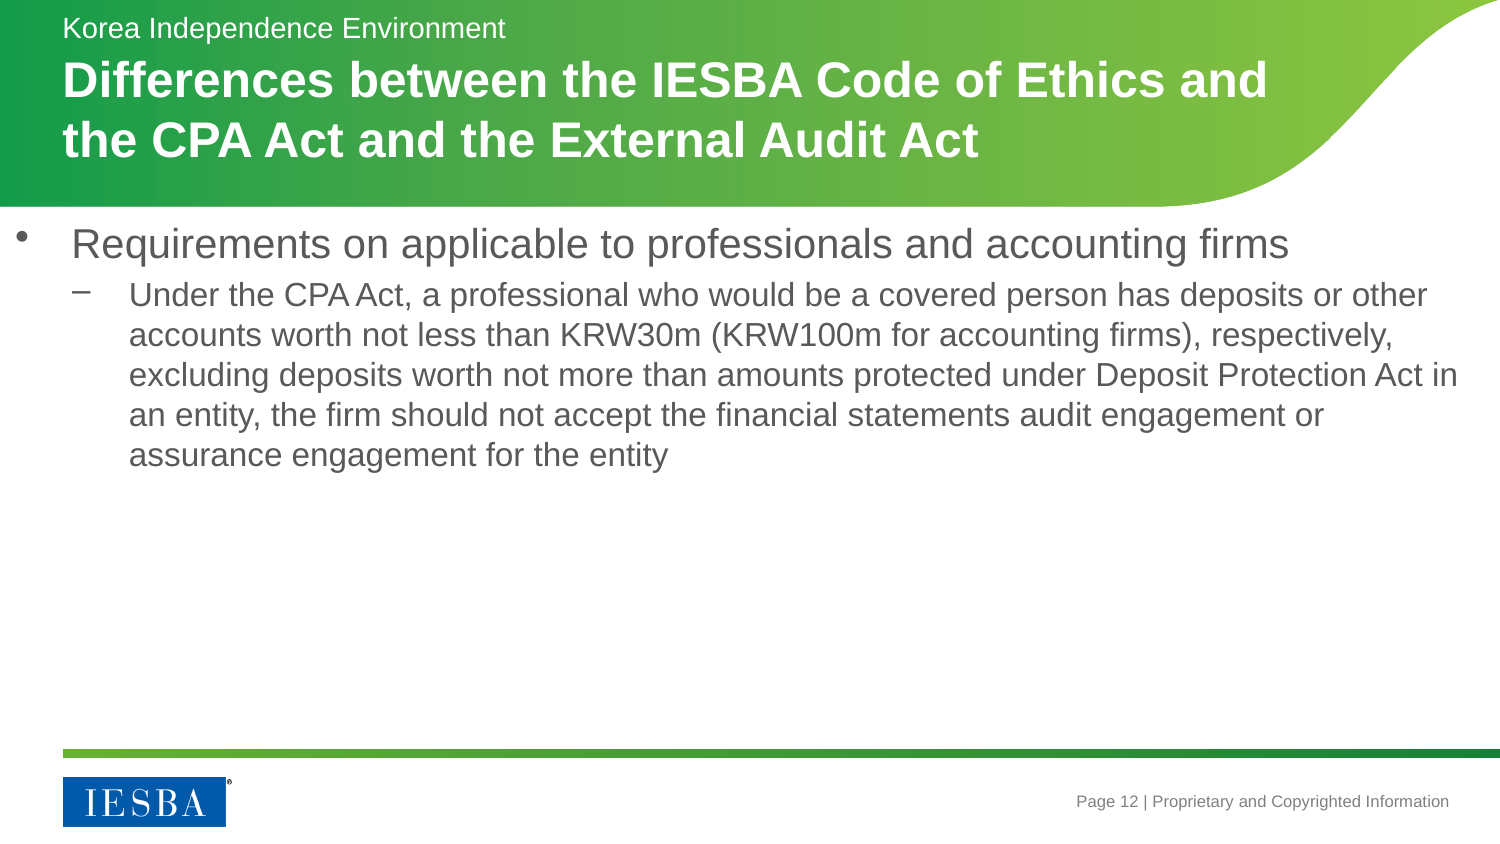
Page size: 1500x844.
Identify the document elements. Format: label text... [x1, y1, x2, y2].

subtitle Korea Independence Environment [62, 9, 688, 47]
picture [63, 777, 232, 827]
title Differences between the IESBA Code of Ethics and the CPA Act and the External Audit Act [62, 75, 1300, 141]
picture [0, 0, 1500, 207]
list Requirements on applicable to professionals and accounting firms Under the CPA Act, a professional who would be a covered person has deposits or other accounts worth not less than KRW30m (KRW100m for accounting firms), respectively, excluding deposits worth not more than amounts protected under Deposit Protection Act in an entity, the firm should not accept the financial statements audit engagement or assurance engagement for the entity [0, 209, 1500, 747]
